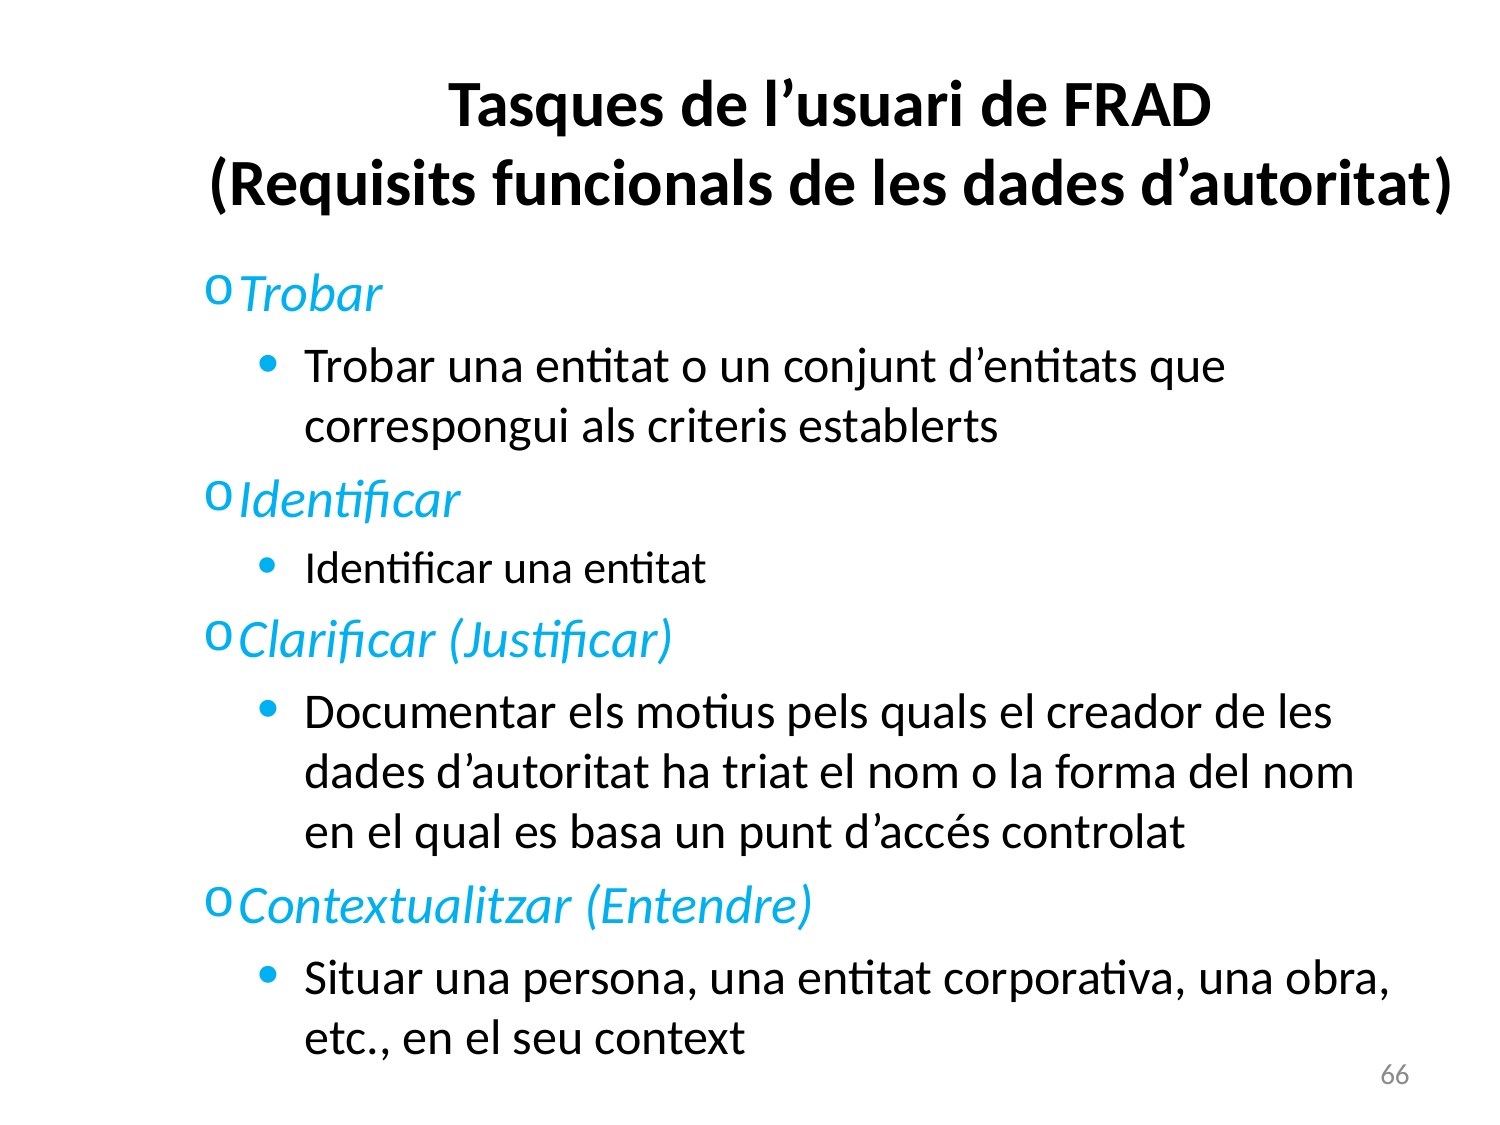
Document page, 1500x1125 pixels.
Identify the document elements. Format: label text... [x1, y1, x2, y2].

list Trobar Trobar una entitat o un conjunt d’entitats que correspongui als criteris establerts Identificar Identificar una entitat Clarificar (Justificar) Documentar els motius pels quals el creador de les dades d’autoritat ha triat el nom o la forma del nom en el qual es basa un punt d’accés controlat Contextualitzar (Entendre) Situar una persona, una entitat corporativa, una obra, etc., en el seu context [187, 249, 1425, 1100]
title Tasques de l’usuari de FRAD (Requisits funcionals de les dades d’autoritat) [187, 49, 1475, 237]
